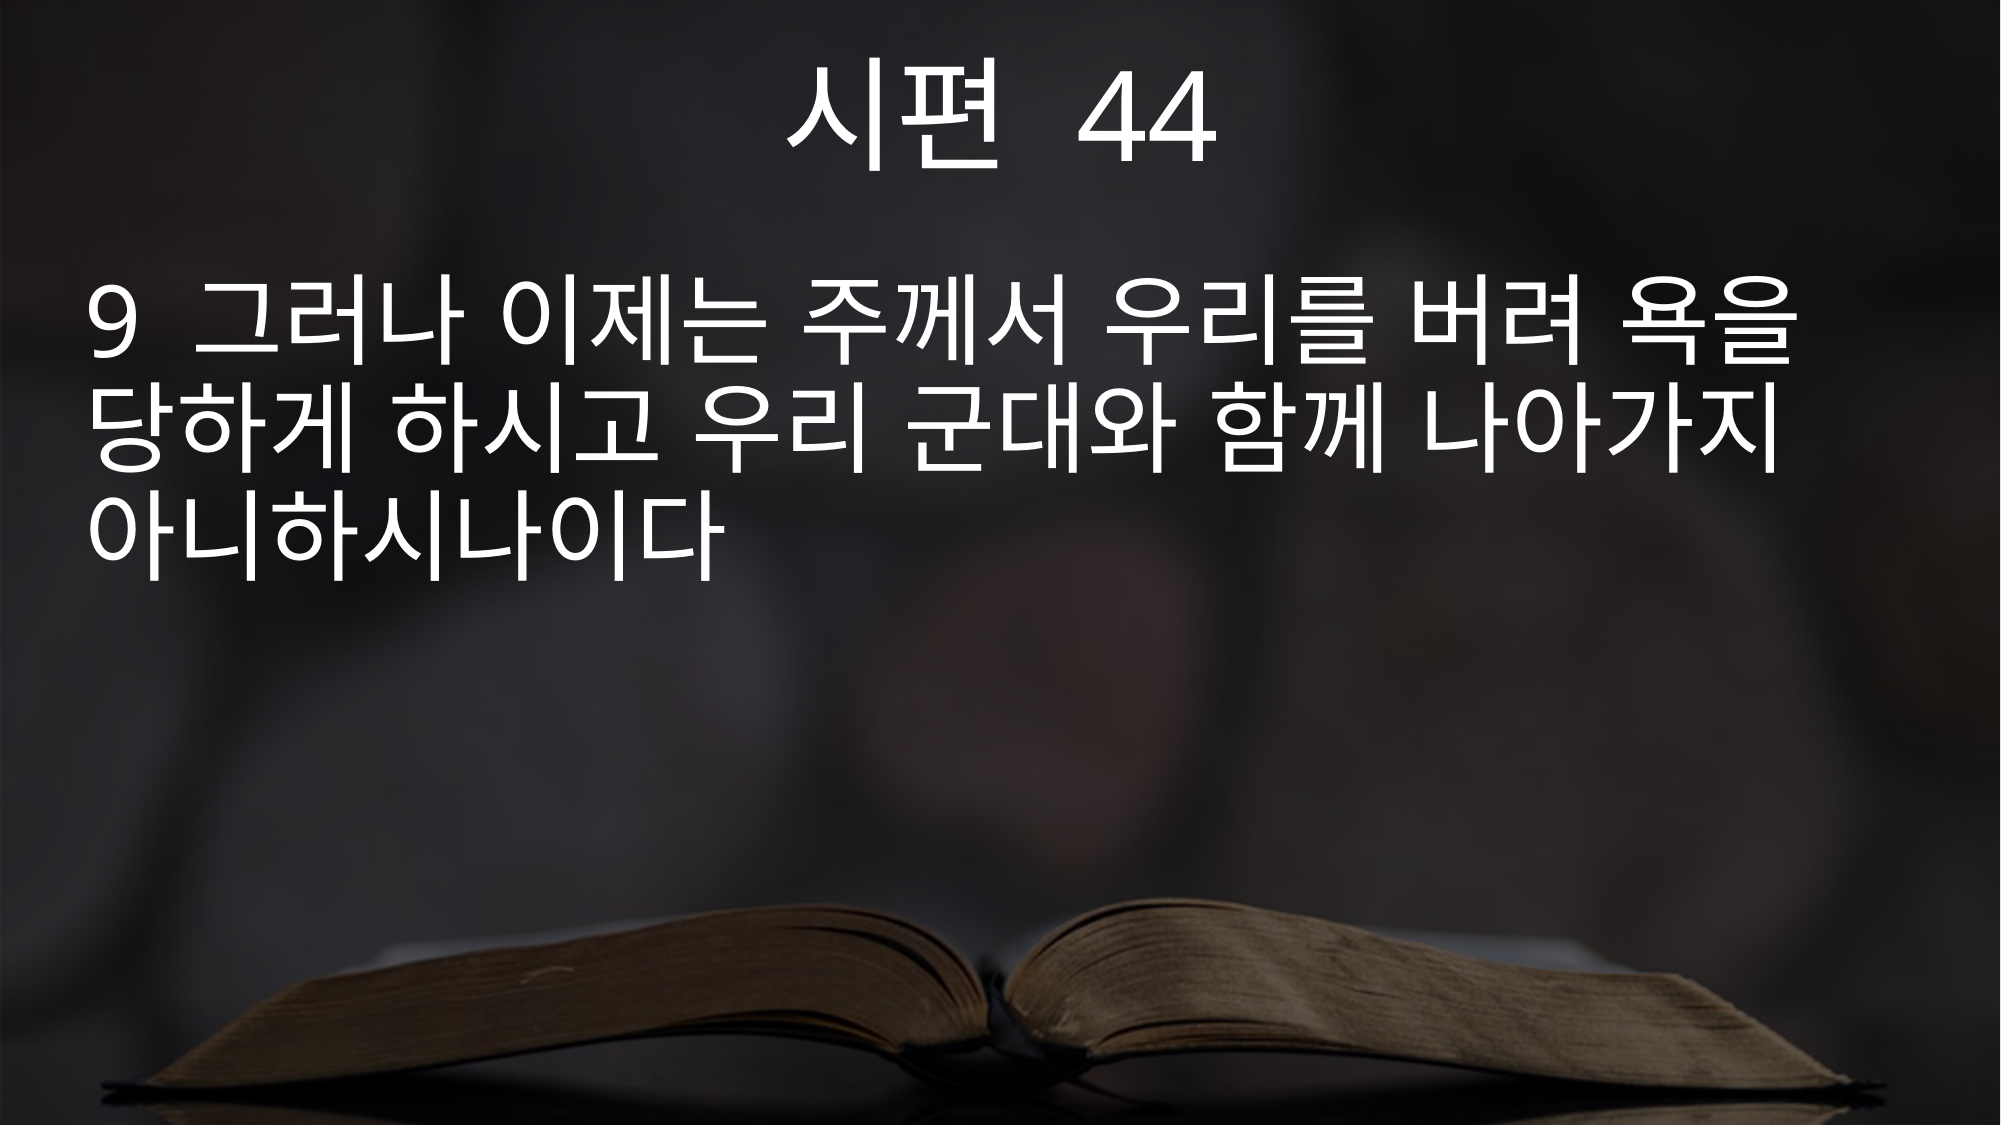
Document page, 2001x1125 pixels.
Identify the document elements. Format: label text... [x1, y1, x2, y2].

footer 시편 44 [0, 32, 2000, 192]
picture [0, 0, 2001, 1125]
list 9 그러나 이제는 주께서 우리를 버려 욕을 당하게 하시고 우리 군대와 함께 나아가지 아니하시나이다 [69, 263, 1953, 423]
